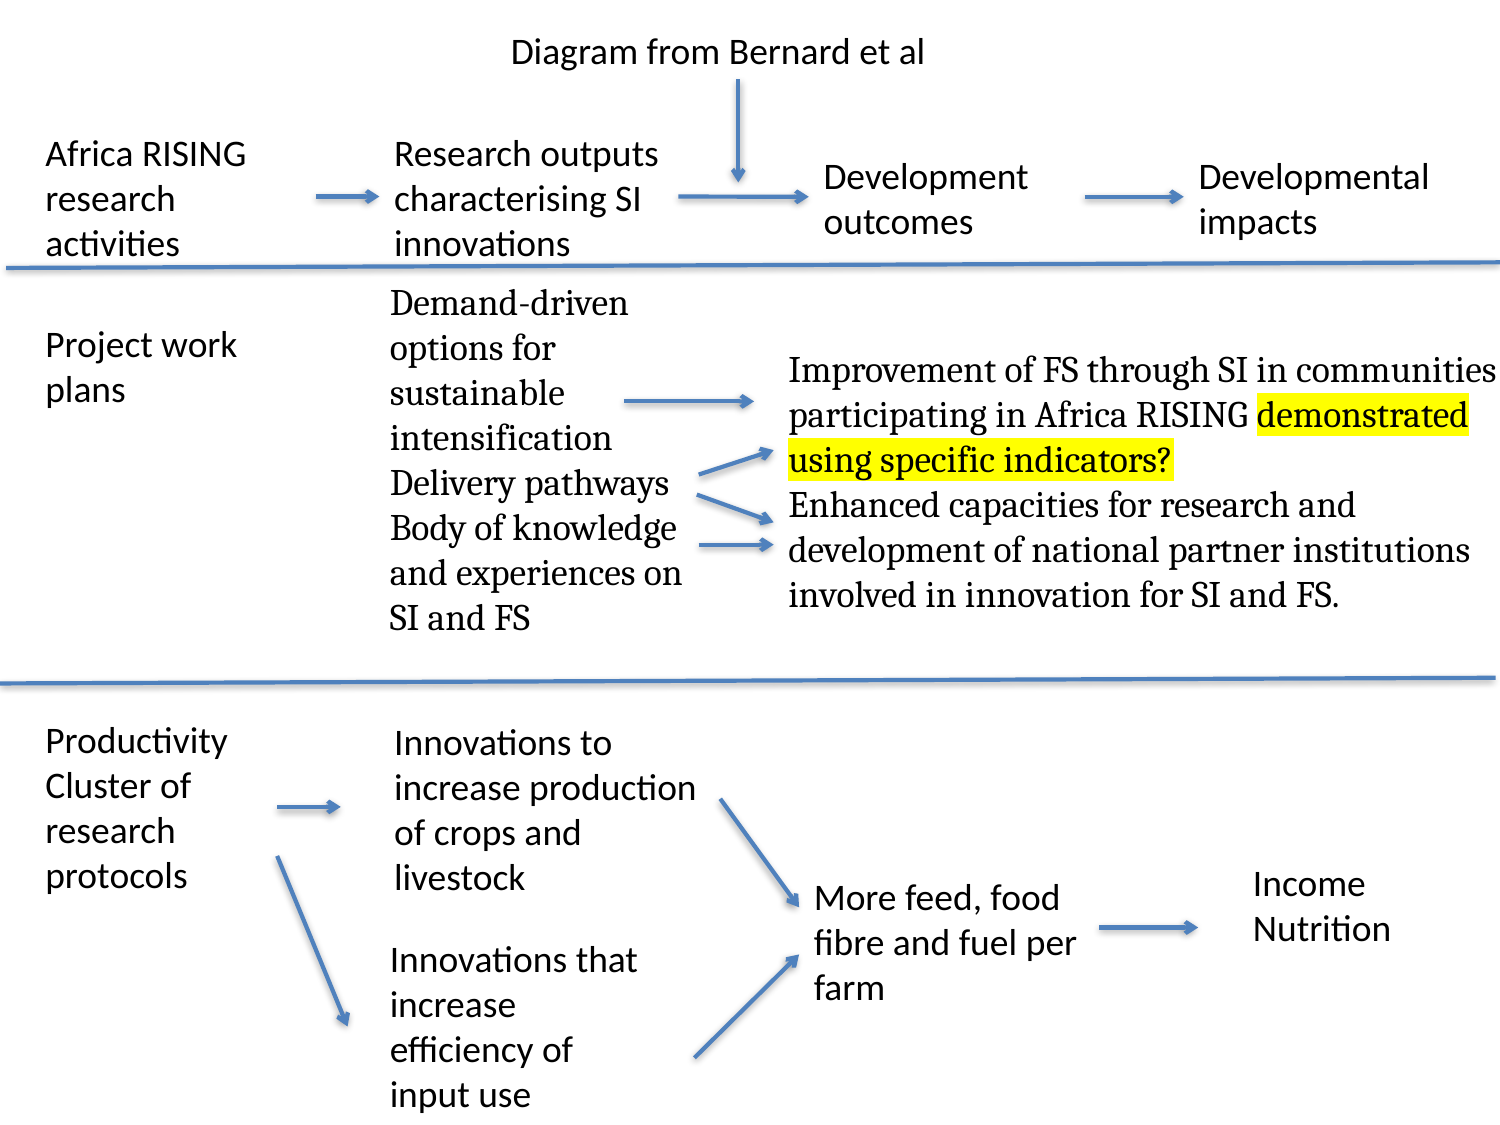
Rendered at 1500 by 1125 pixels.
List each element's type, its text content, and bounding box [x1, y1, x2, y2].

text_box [719, 798, 800, 908]
text_box Income Nutrition [1238, 851, 1500, 1002]
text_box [276, 855, 348, 1027]
text_box Innovations to increase production of crops and livestock [379, 710, 715, 906]
text_box More feed, food fibre and fuel per farm [799, 865, 1135, 1016]
text_box Diagram from Bernard et al [496, 19, 981, 80]
text_box Innovations that increase efficiency of input use [375, 928, 661, 1123]
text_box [696, 494, 774, 523]
text_box Research outputs characterising SI innovations [379, 121, 679, 260]
text_box Project work plans [30, 312, 316, 418]
text_box Demand-driven options for sustainable intensification Delivery pathways Body of knowledge and experiences on SI and FS [374, 276, 715, 646]
text_box Africa RISING research activities [30, 121, 316, 260]
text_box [5, 261, 1500, 269]
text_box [698, 449, 774, 475]
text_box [0, 677, 1496, 684]
text_box Improvement of FS through SI in communities participating in Africa RISING demonstrated using specific indicators? Enhanced capacities for research and development of national partner institutions involved in innovation for SI and FS. [773, 337, 1500, 667]
text_box Development outcomes [808, 144, 1085, 250]
text_box Productivity Cluster of research protocols [30, 708, 316, 904]
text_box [694, 954, 800, 1059]
text_box Developmental impacts [1183, 144, 1470, 250]
